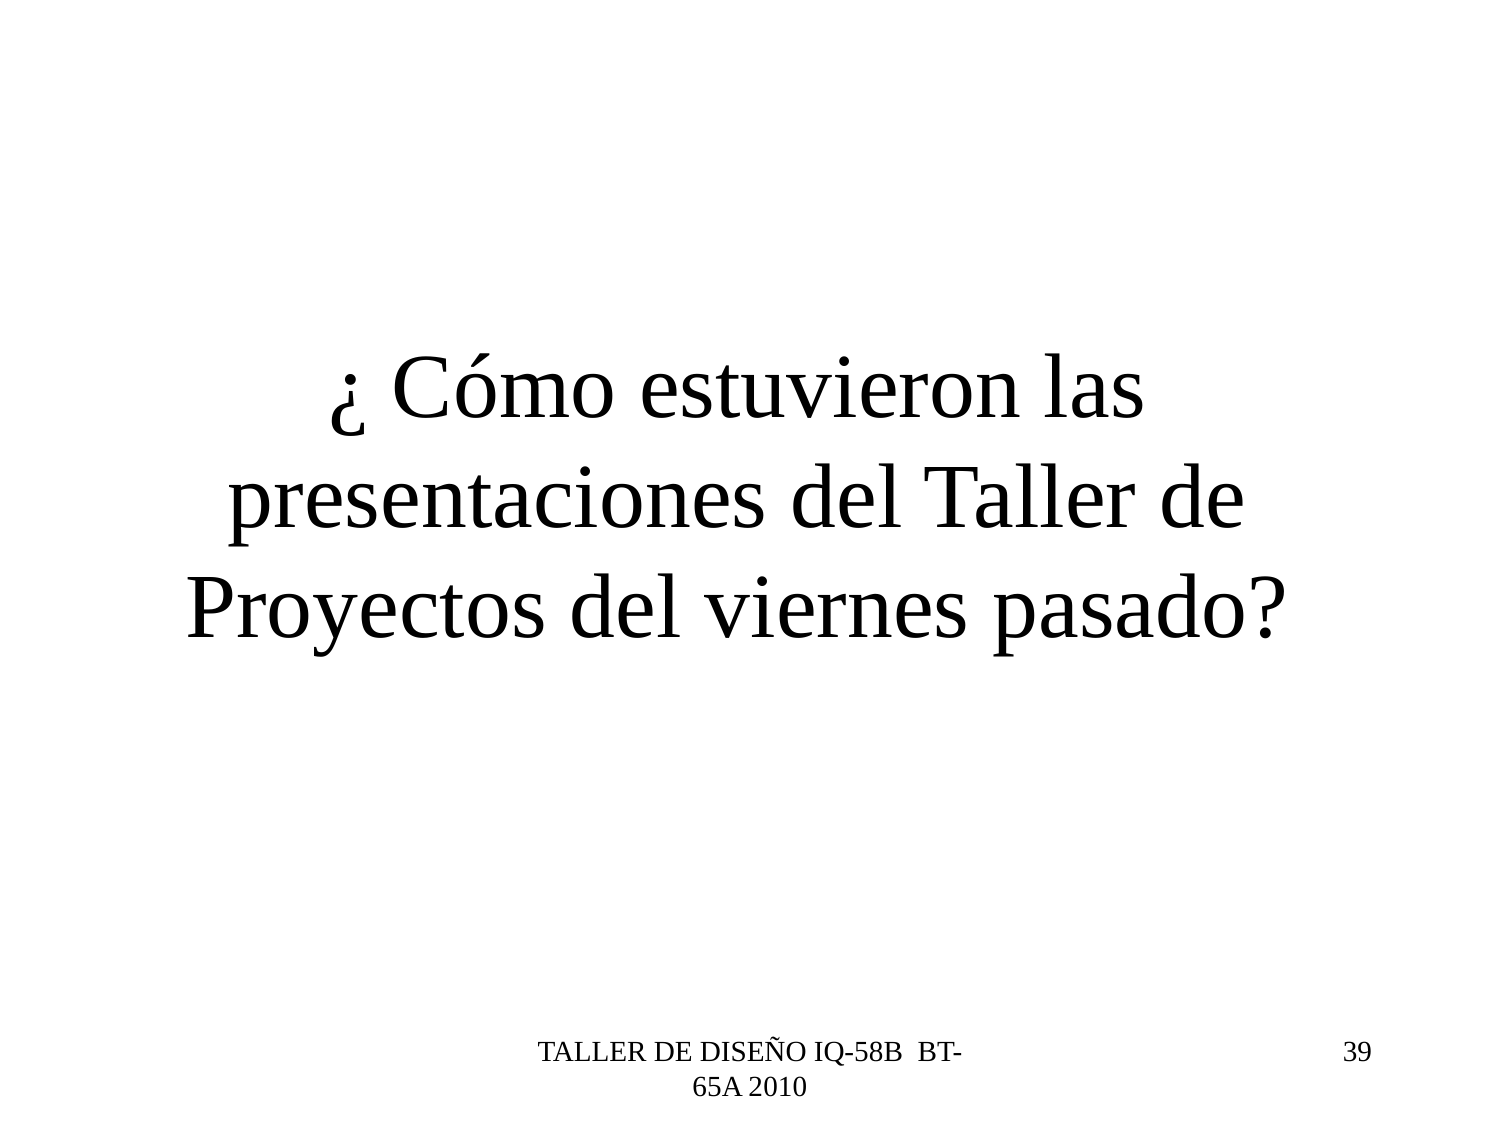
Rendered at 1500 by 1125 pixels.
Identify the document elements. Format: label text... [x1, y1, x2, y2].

title ¿ Cómo estuvieron las presentaciones del Taller de Proyectos del viernes pasado? [100, 396, 1376, 585]
footer TALLER DE DISEÑO IQ-58B BT-65A 2010 [512, 1024, 988, 1101]
slide_number 39 [1074, 1024, 1388, 1101]
